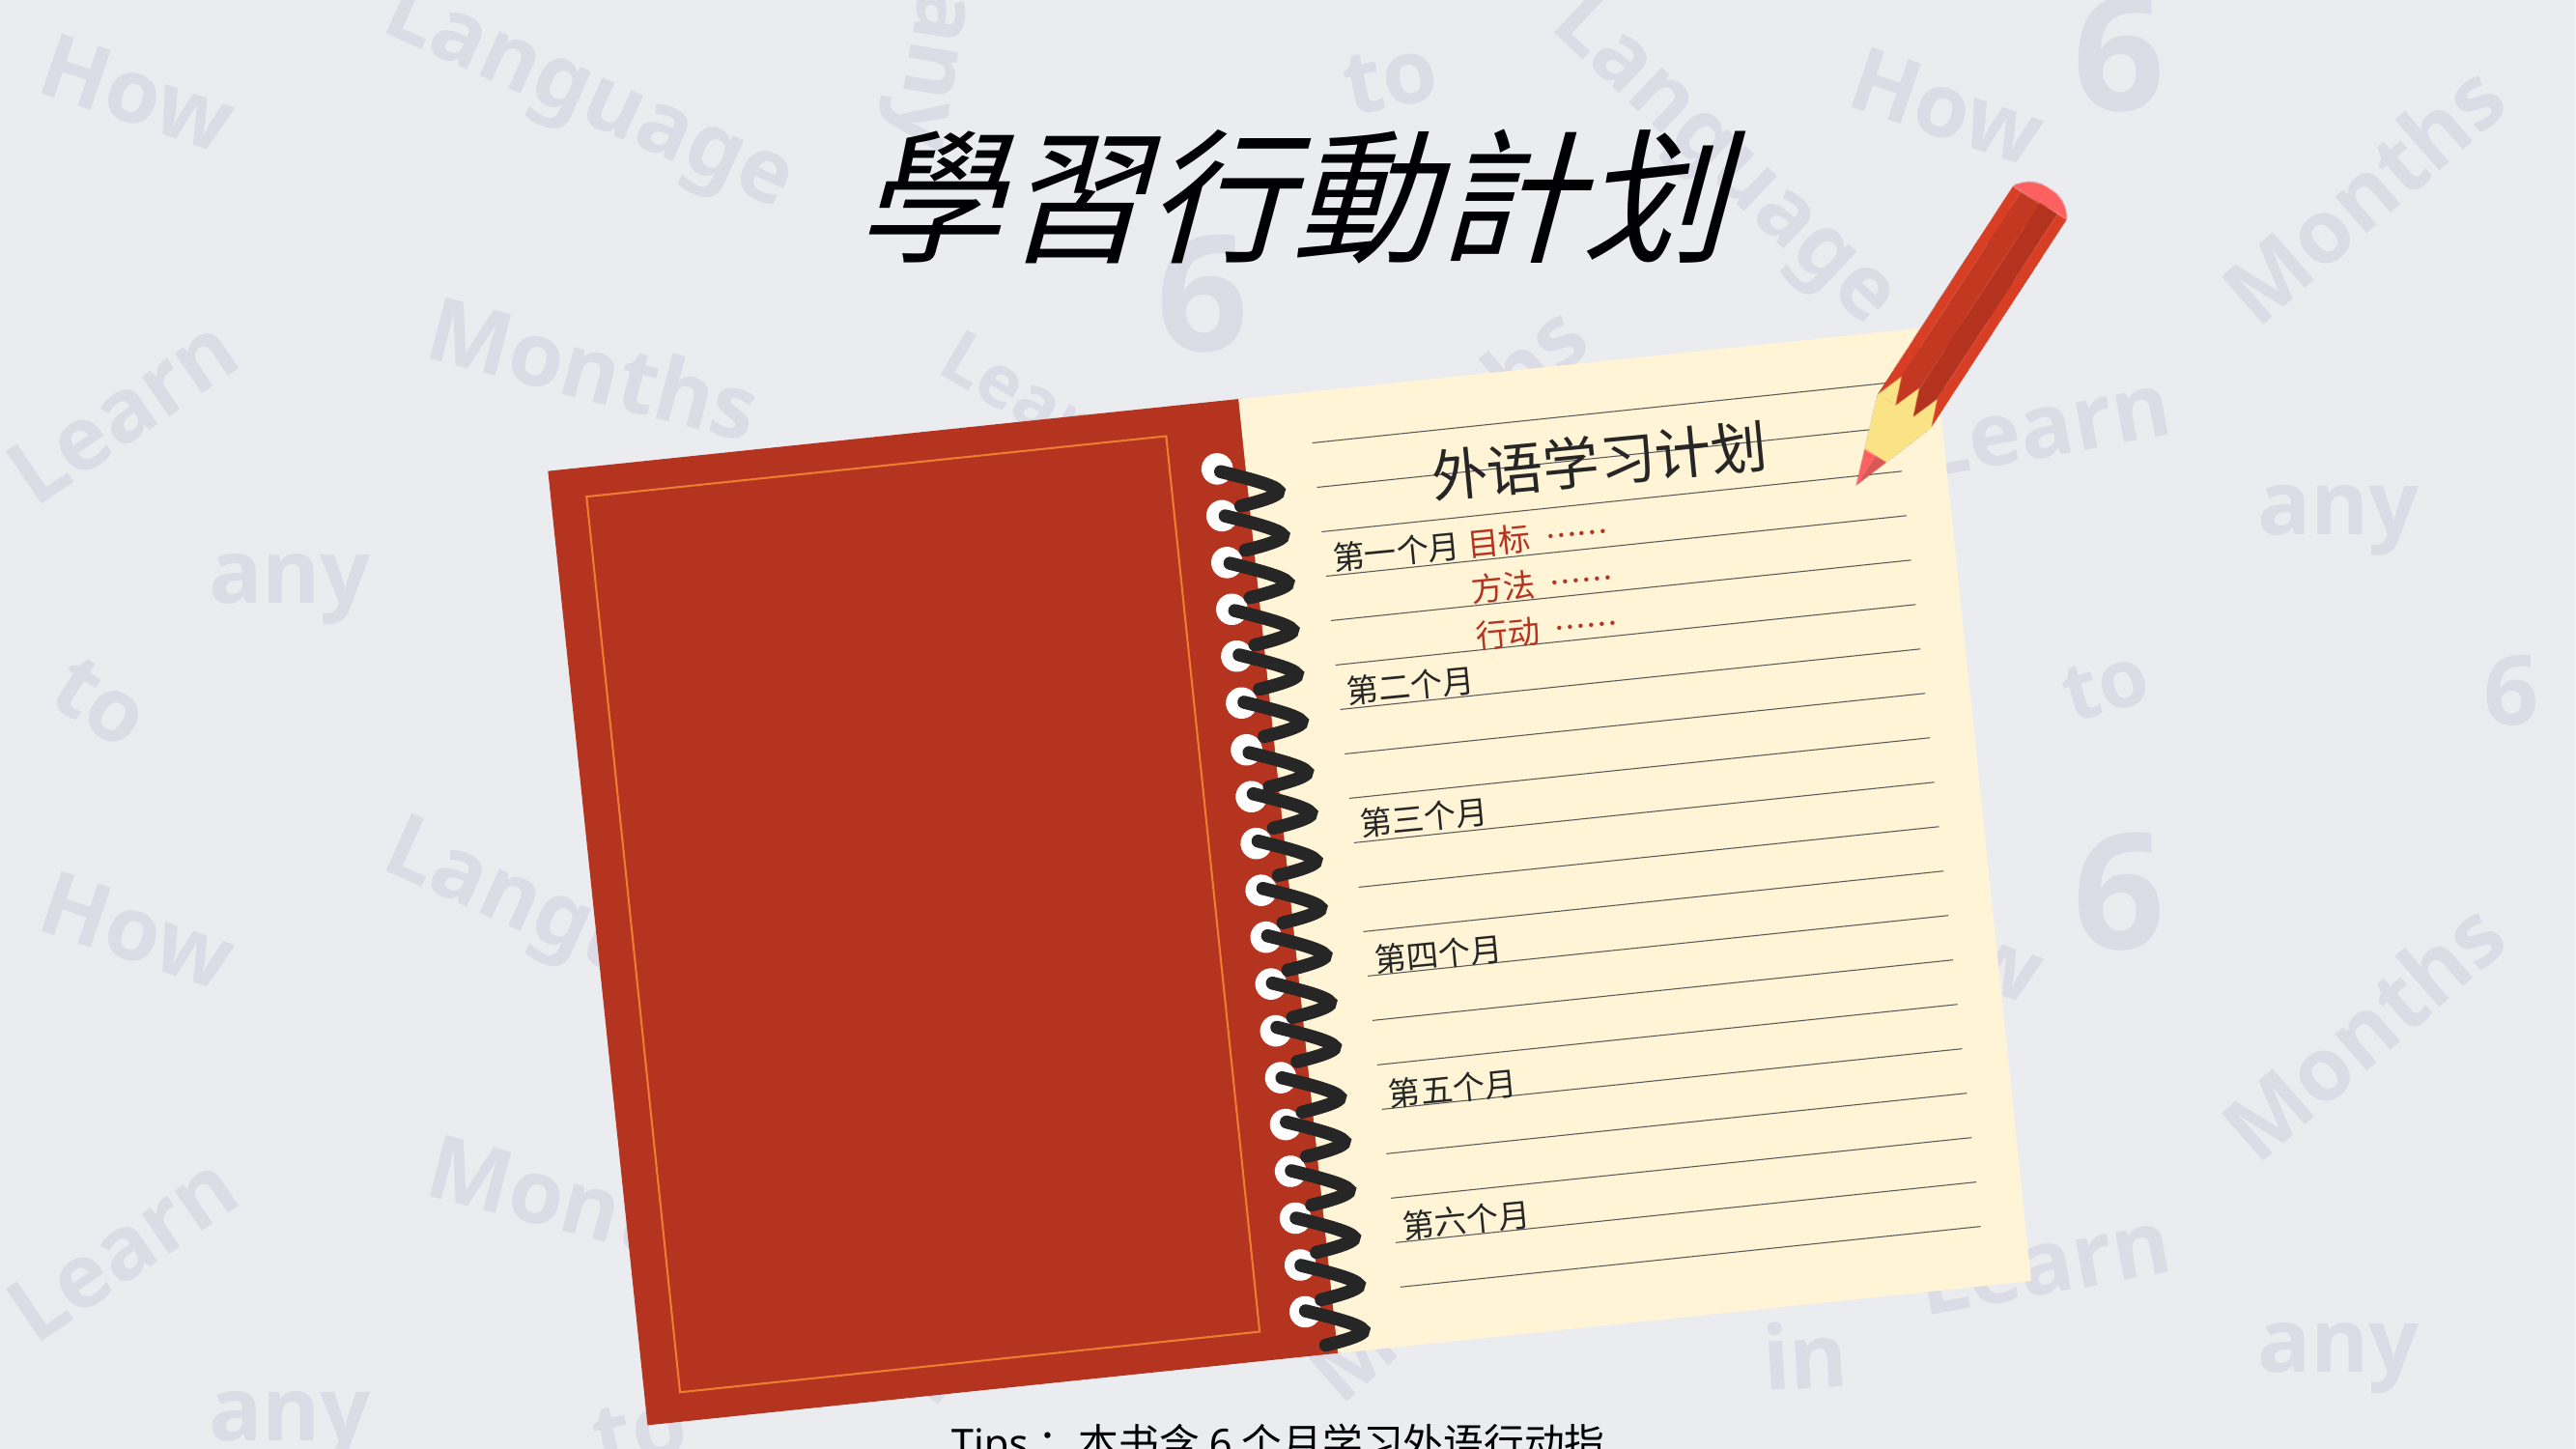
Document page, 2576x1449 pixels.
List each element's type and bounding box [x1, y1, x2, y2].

text_box [0, 0, 2557, 1449]
picture [1774, 304, 2130, 369]
text_box [593, 396, 1986, 1356]
